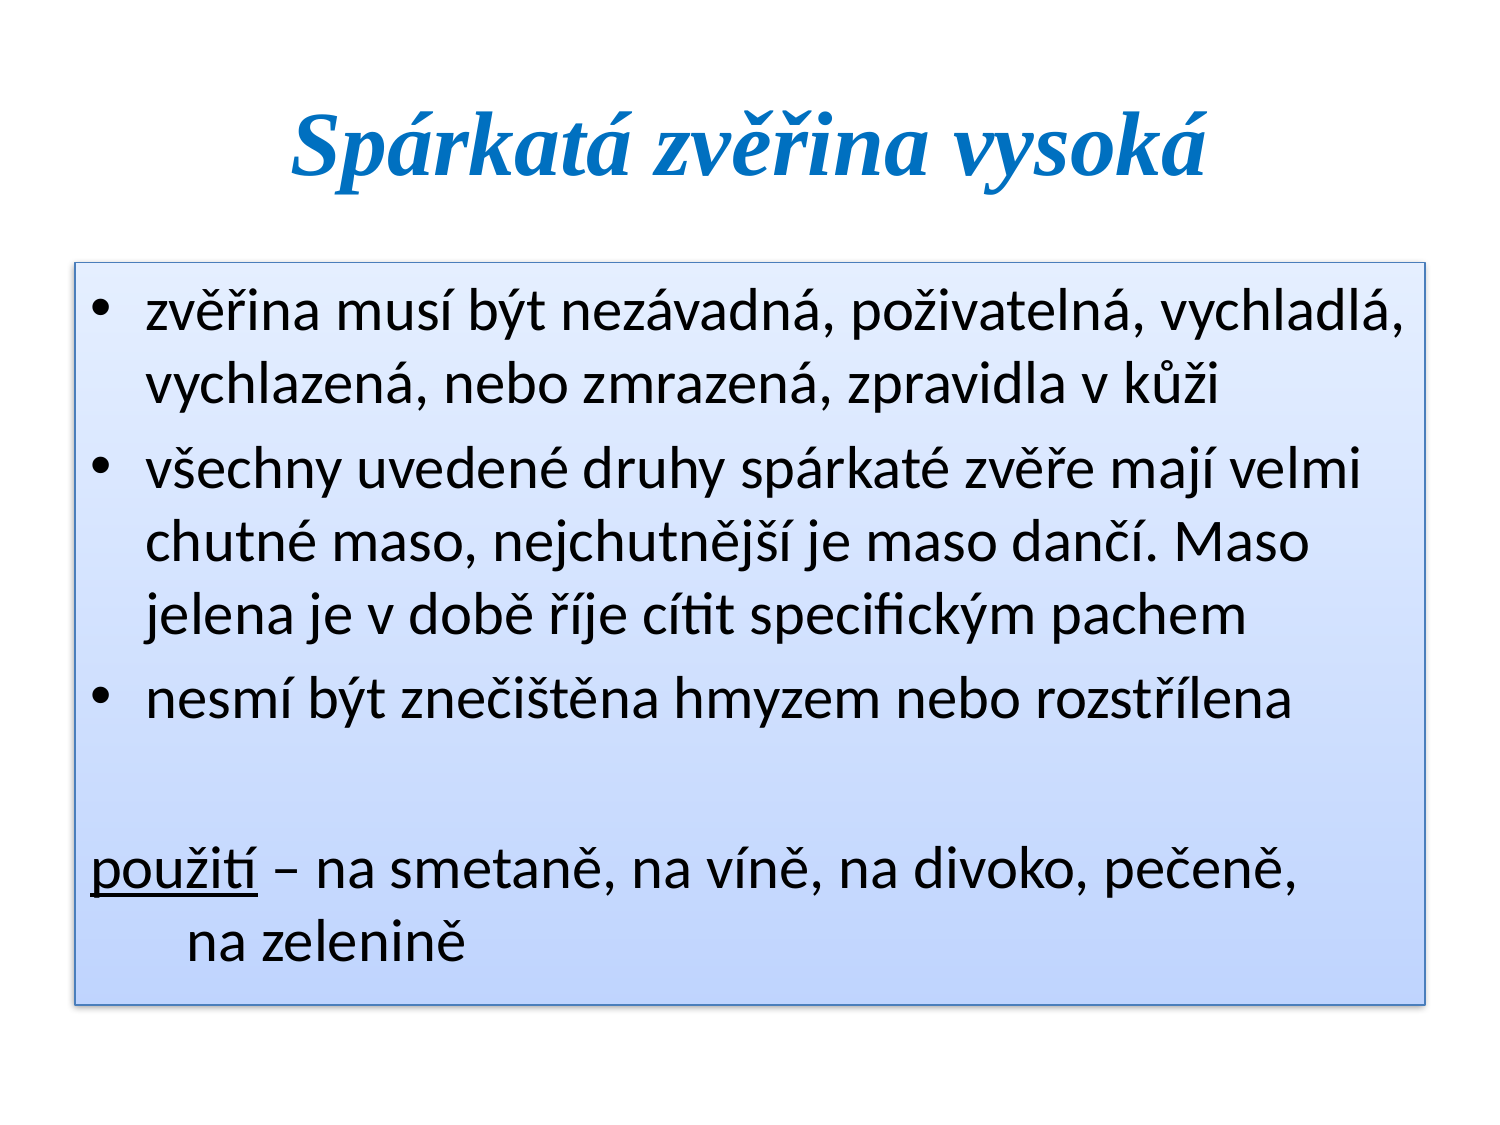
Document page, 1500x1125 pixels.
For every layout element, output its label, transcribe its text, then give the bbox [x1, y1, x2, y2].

list zvěřina musí být nezávadná, poživatelná, vychladlá, vychlazená, nebo zmrazená, zpravidla v kůži všechny uvedené druhy spárkaté zvěře mají velmi chutné maso, nejchutnější je maso dančí. Maso jelena je v době říje cítit specifickým pachem nesmí být znečištěna hmyzem nebo rozstřílena použití – na smetaně, na víně, na divoko, pečeně, na zelenině [74, 262, 1426, 1006]
title Spárkatá zvěřina vysoká [75, 45, 1425, 233]
